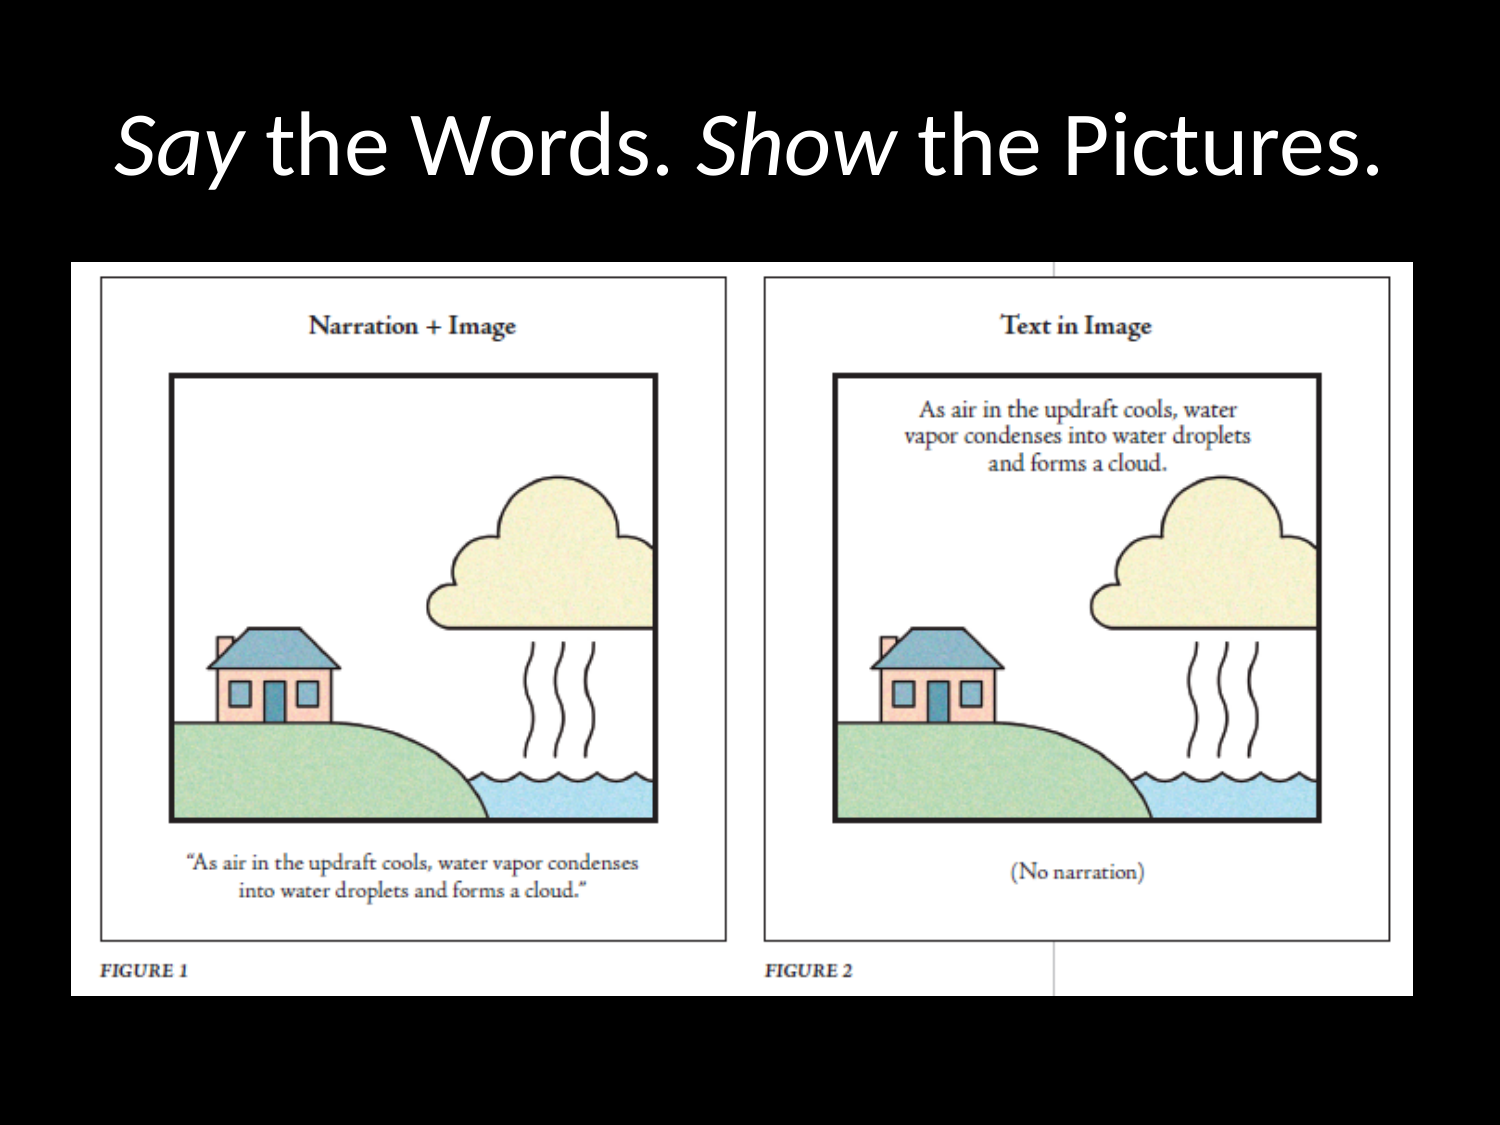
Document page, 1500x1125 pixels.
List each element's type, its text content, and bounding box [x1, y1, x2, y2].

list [71, 262, 1413, 997]
title Say the Words. Show the Pictures. [75, 45, 1425, 233]
